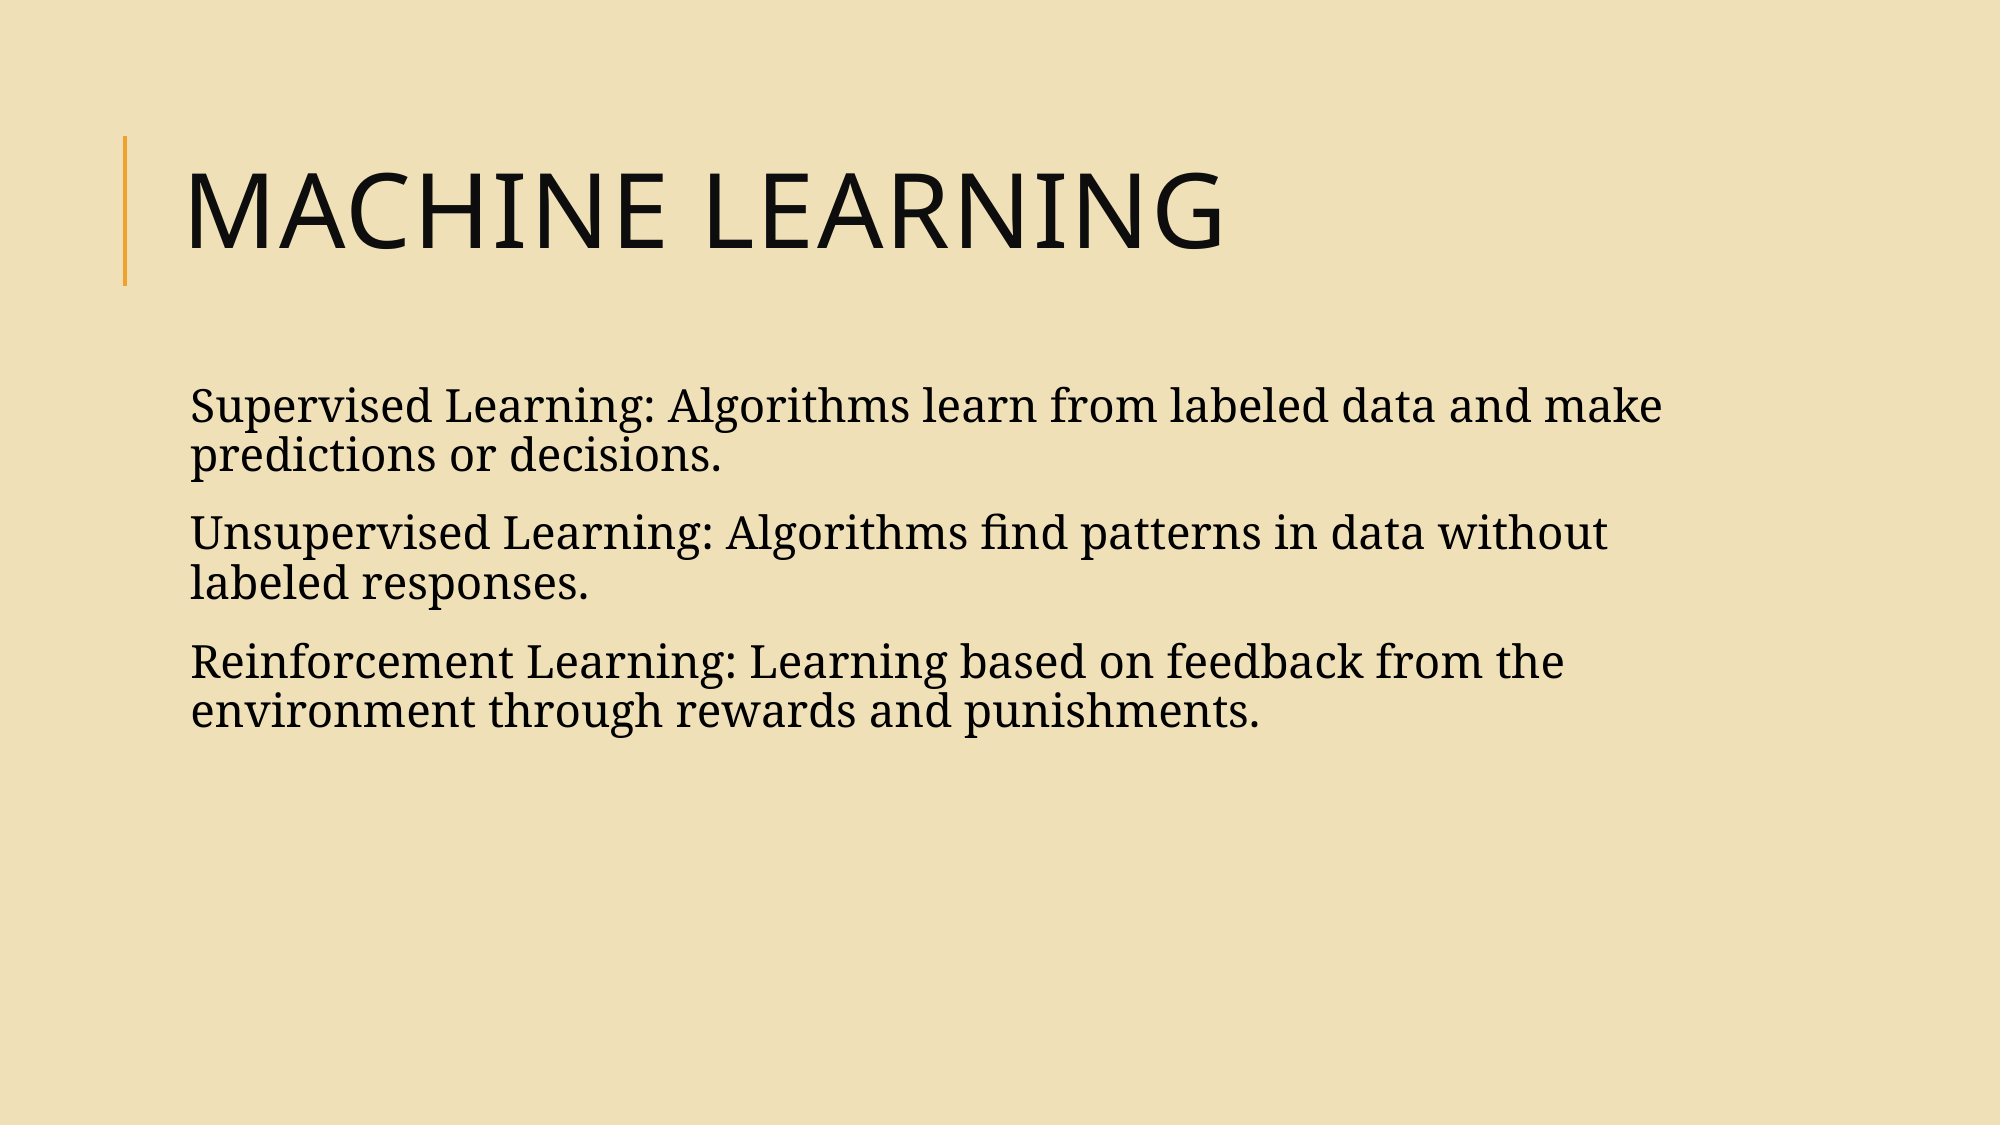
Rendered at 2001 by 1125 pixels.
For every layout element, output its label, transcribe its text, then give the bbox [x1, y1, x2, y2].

title Machine Learning [168, 96, 1763, 342]
list Supervised Learning: Algorithms learn from labeled data and make predictions or decisions. Unsupervised Learning: Algorithms find patterns in data without labeled responses. Reinforcement Learning: Learning based on feedback from the environment through rewards and punishments. [168, 375, 1763, 1035]
